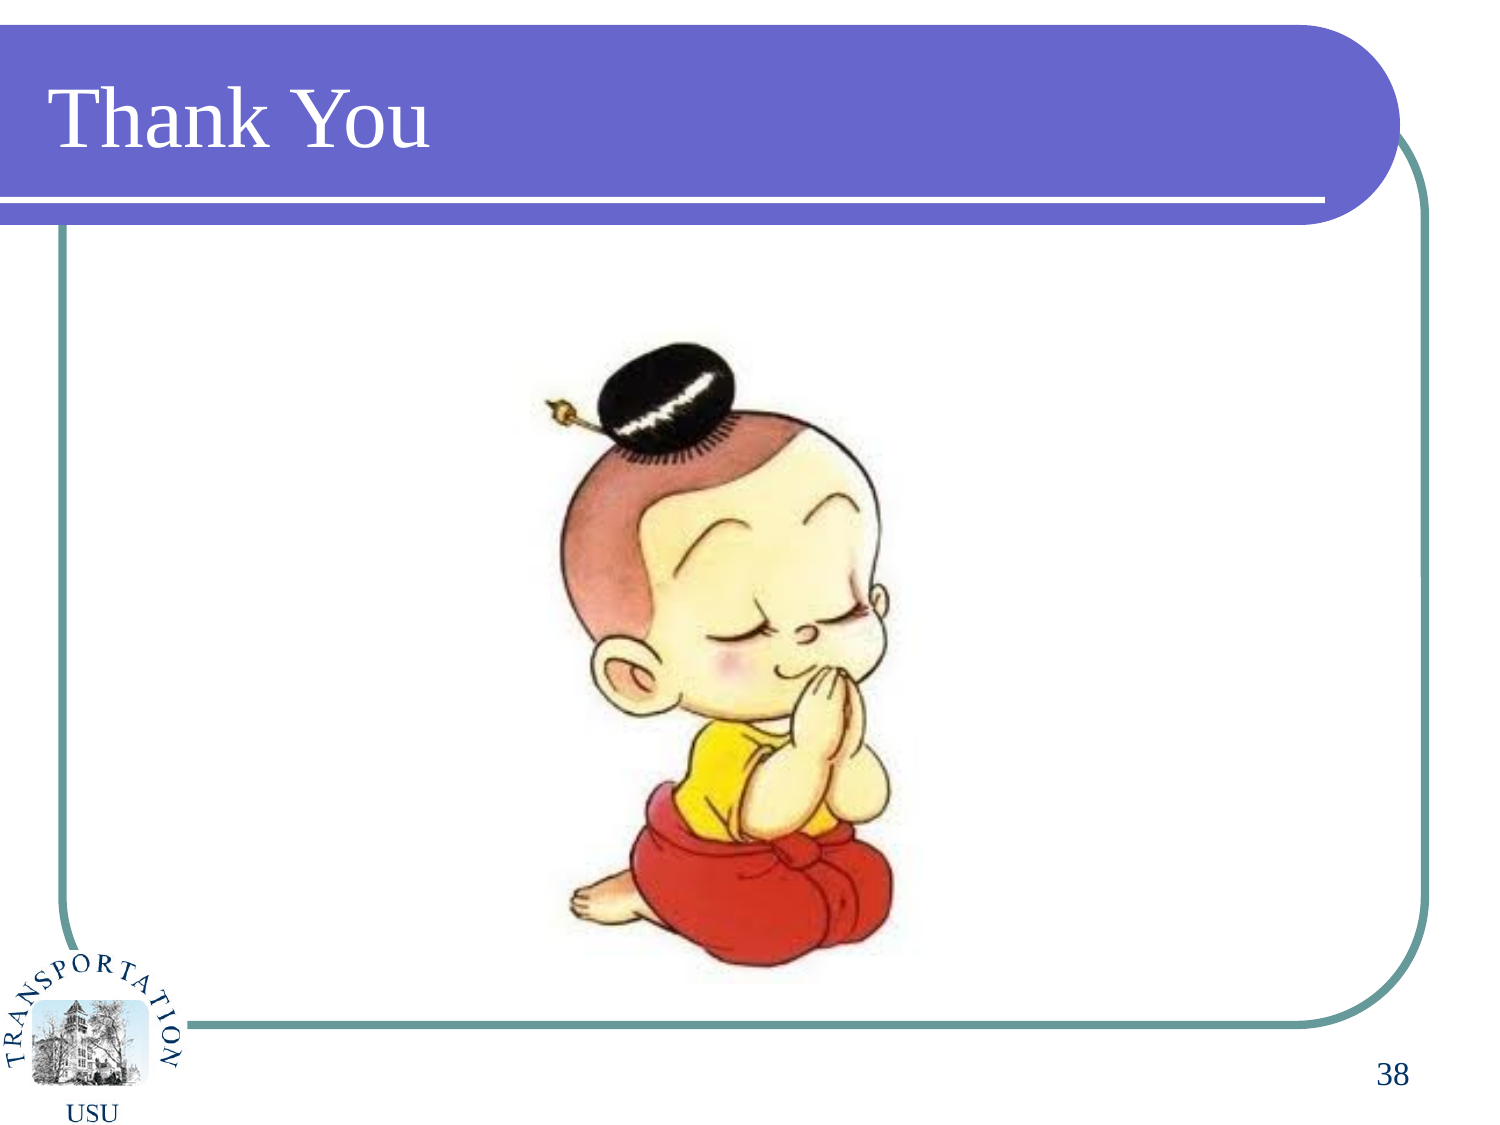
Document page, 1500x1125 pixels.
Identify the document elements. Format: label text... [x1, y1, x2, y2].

picture [0, 950, 188, 1125]
slide_number 38 [1174, 1024, 1426, 1101]
picture [512, 324, 926, 984]
title Thank You [31, 37, 1348, 188]
